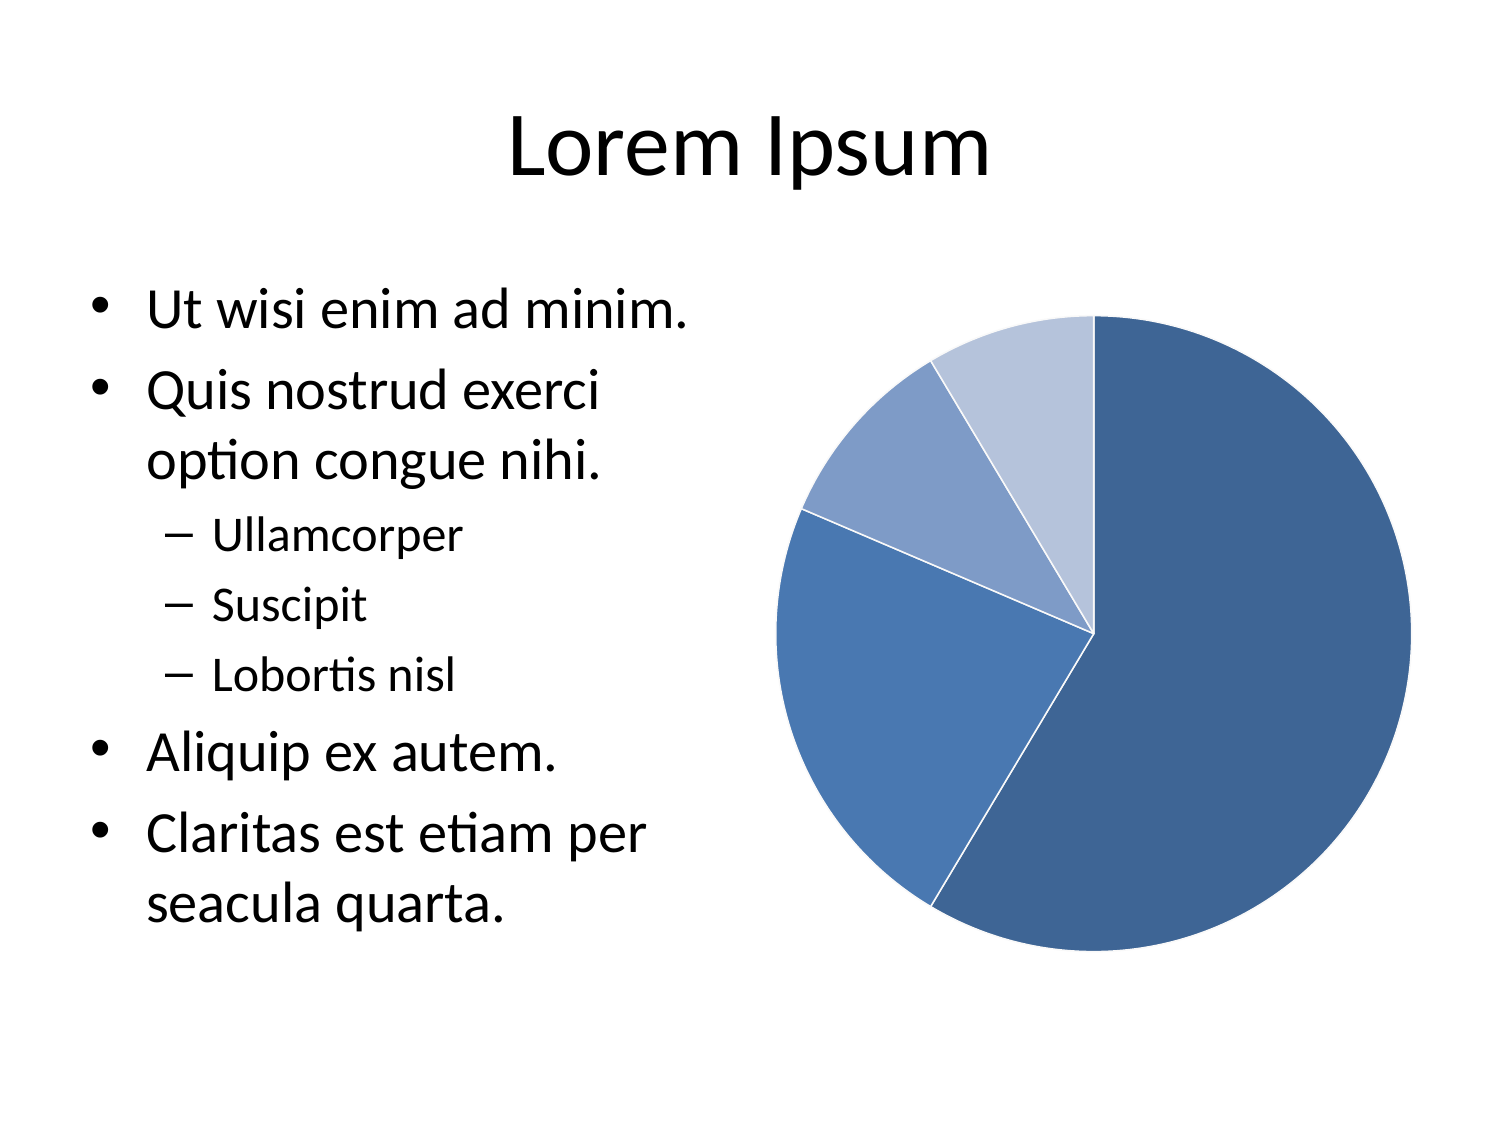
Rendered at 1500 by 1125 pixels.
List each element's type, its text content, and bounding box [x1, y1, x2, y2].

chart [762, 262, 1426, 1006]
title Lorem Ipsum [75, 45, 1425, 233]
list Ut wisi enim ad minim. Quis nostrud exerci option congue nihi. Ullamcorper Suscipit Lobortis nisl Aliquip ex autem. Claritas est etiam per seacula quarta. [75, 262, 738, 1005]
